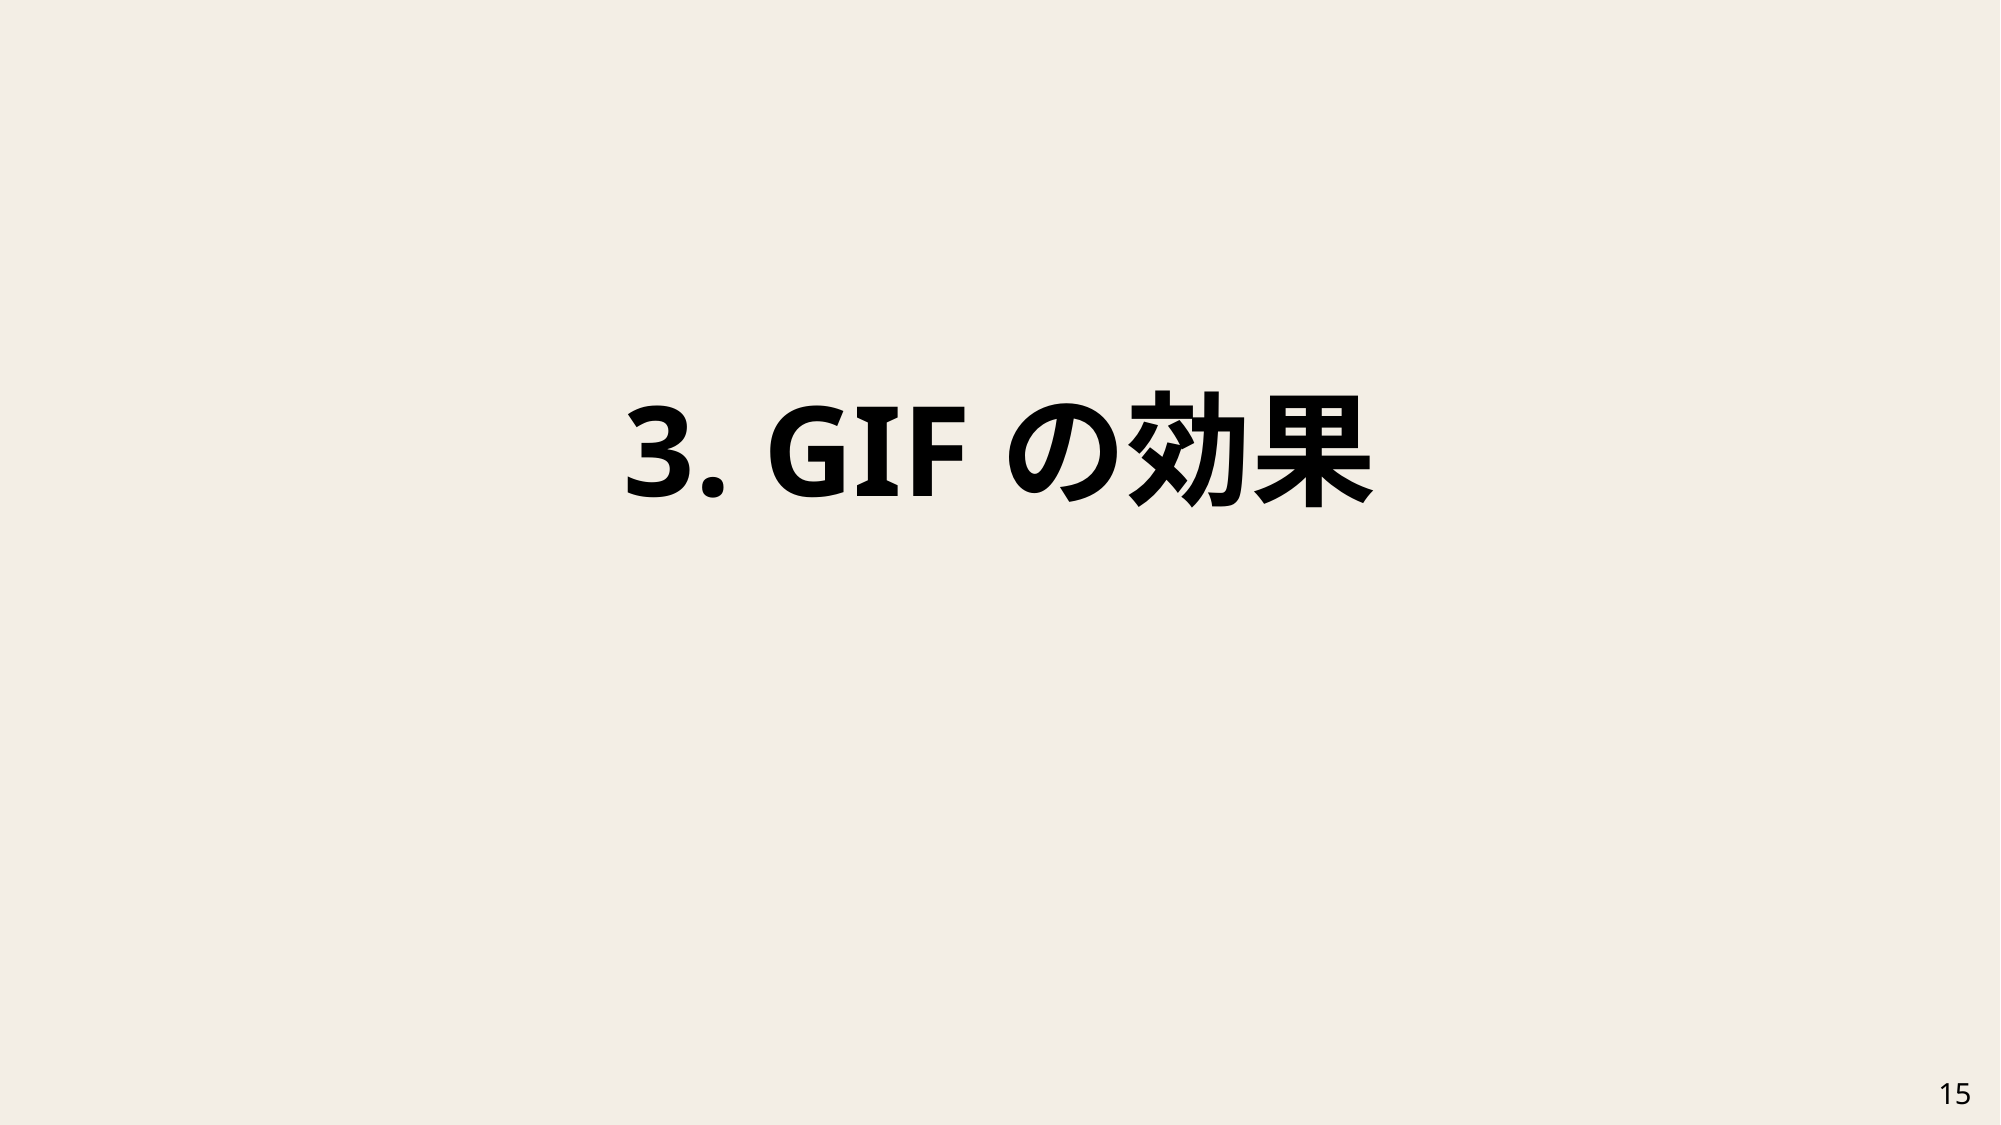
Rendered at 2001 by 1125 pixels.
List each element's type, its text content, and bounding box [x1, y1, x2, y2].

text_box 15 [1879, 1067, 1987, 1118]
title 3. GIFの効果 [0, 326, 2000, 563]
